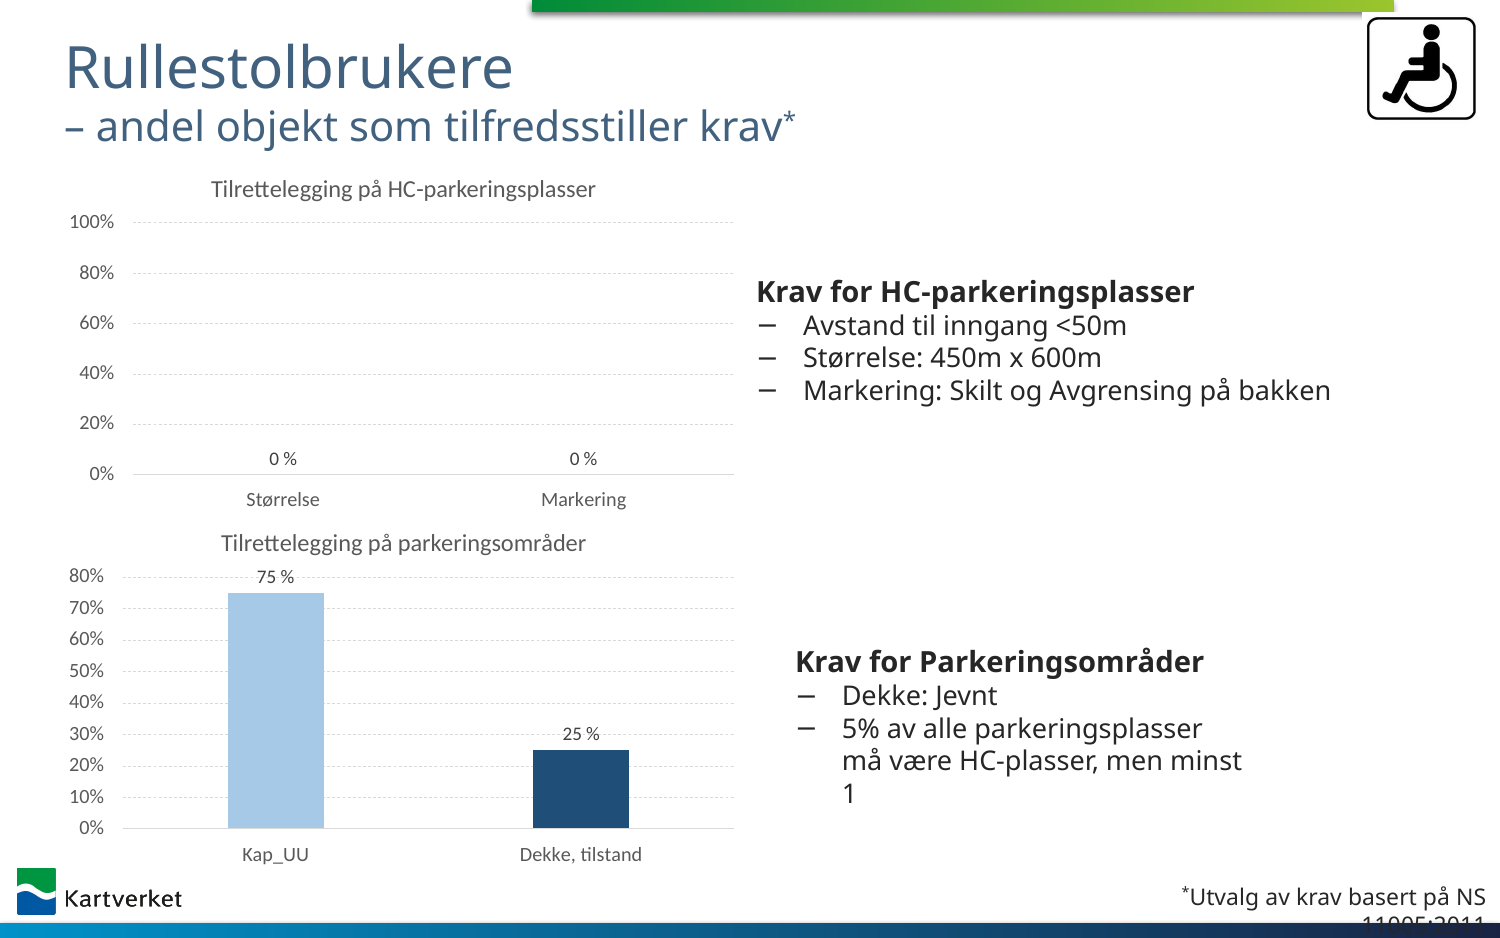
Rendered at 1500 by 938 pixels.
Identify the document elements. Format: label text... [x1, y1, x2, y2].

text_box Krav for HC-parkeringsplasser Avstand til inngang <50m Størrelse: 450m x 600m Markering: Skilt og Avgrensing på bakken [750, 265, 1346, 413]
picture [62, 166, 746, 519]
text_box Krav for Parkeringsområder Dekke: Jevnt 5% av alle parkeringsplasser må være HC-plasser, men minst 1 [780, 636, 1261, 816]
text_box *Utvalg av krav basert på NS 11005:2011 [1068, 873, 1500, 938]
picture [62, 520, 746, 874]
text_box Rullestolbrukere – andel objekt som tilfredsstiller krav* [49, 25, 1431, 158]
picture [1362, 12, 1481, 126]
